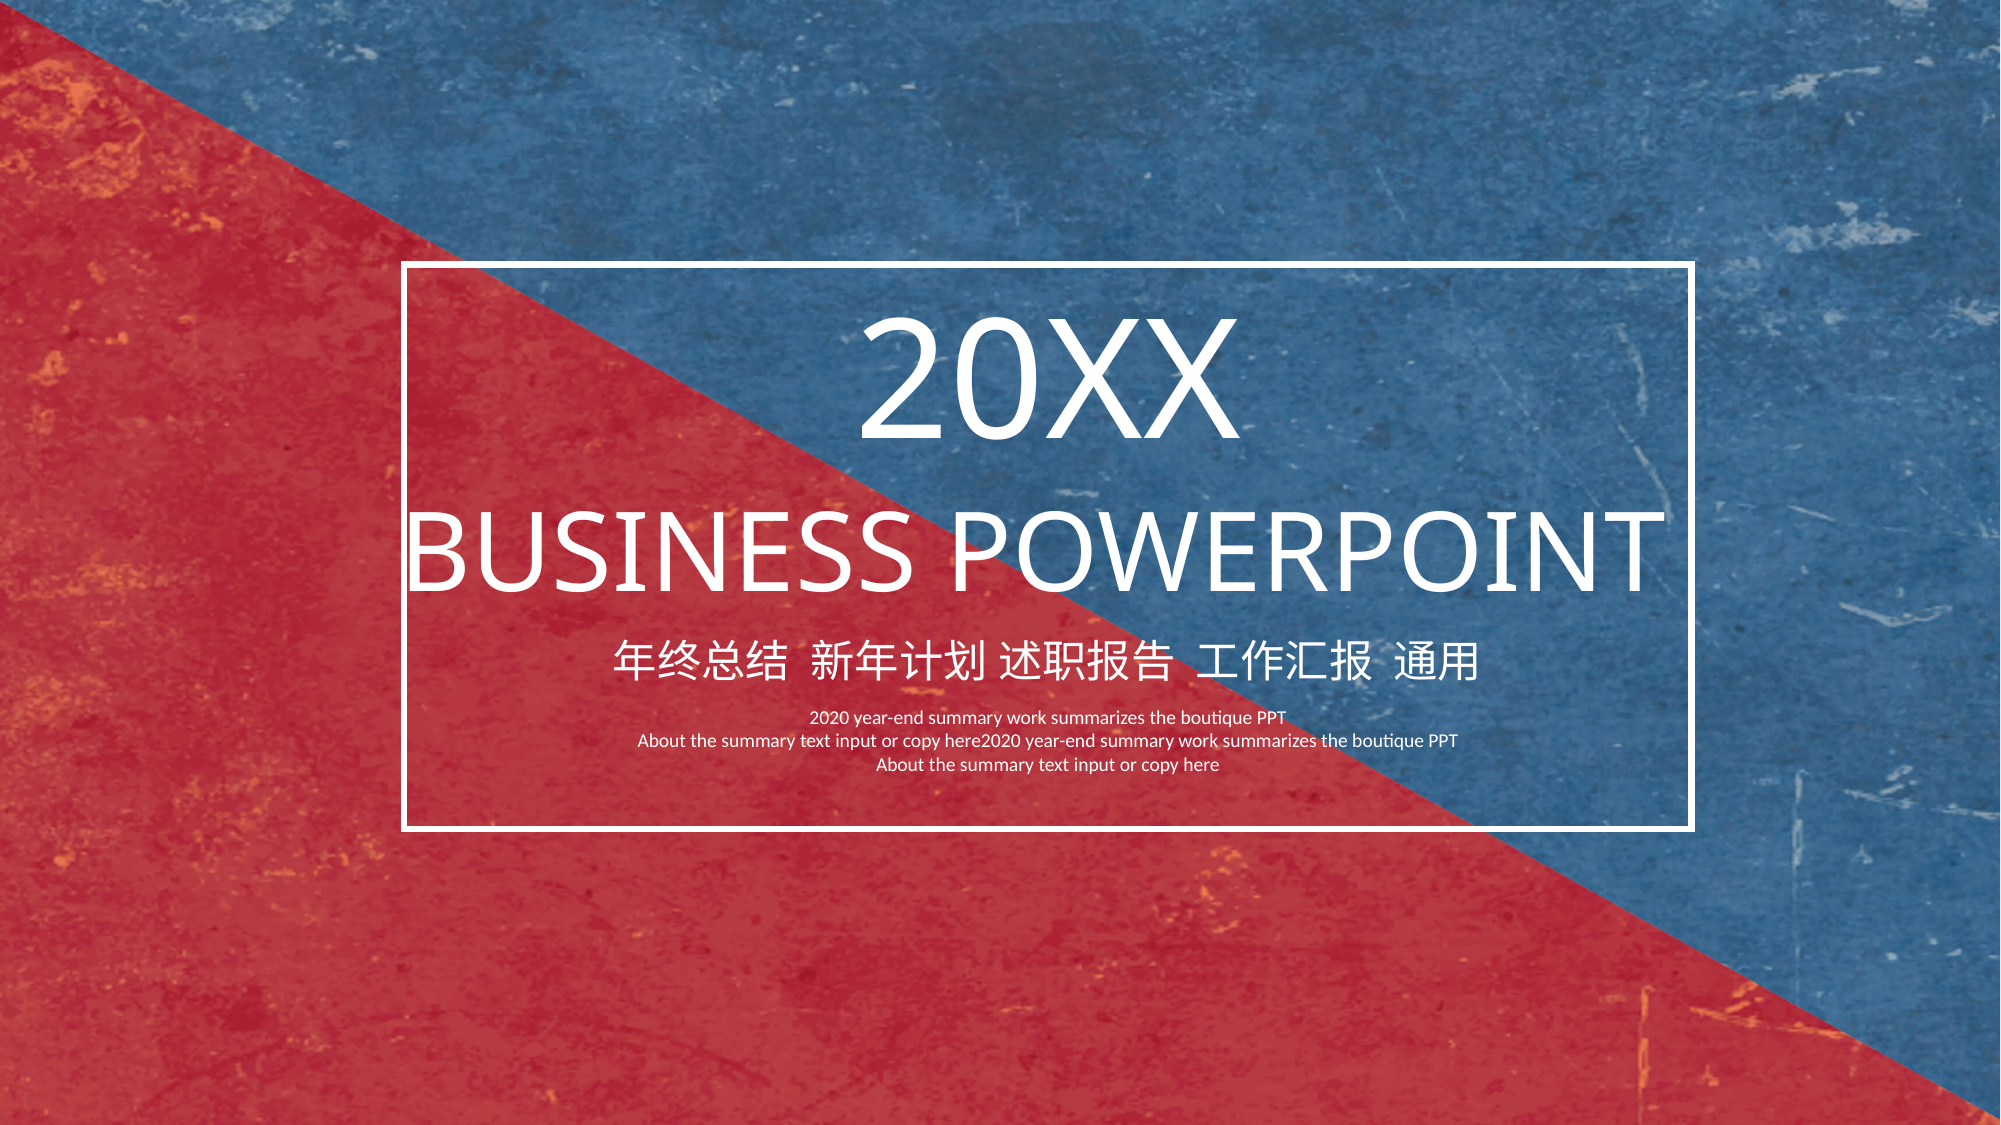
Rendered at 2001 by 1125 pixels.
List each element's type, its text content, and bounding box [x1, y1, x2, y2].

picture [0, 0, 2001, 1125]
text_box BUSINESS POWERPOINT [379, 471, 1716, 624]
text_box 年终总结 新年计划 述职报告 工作汇报 通用 [597, 625, 1499, 694]
text_box 20XX [672, 264, 1423, 480]
text_box [403, 624, 1693, 830]
text_box [403, 263, 1693, 471]
text_box 2020 year-end summary work summarizes the boutique PPT About the summary text input or copy here2020 year-end summary work summarizes the boutique PPT About the summary text input or copy here [622, 697, 1473, 783]
